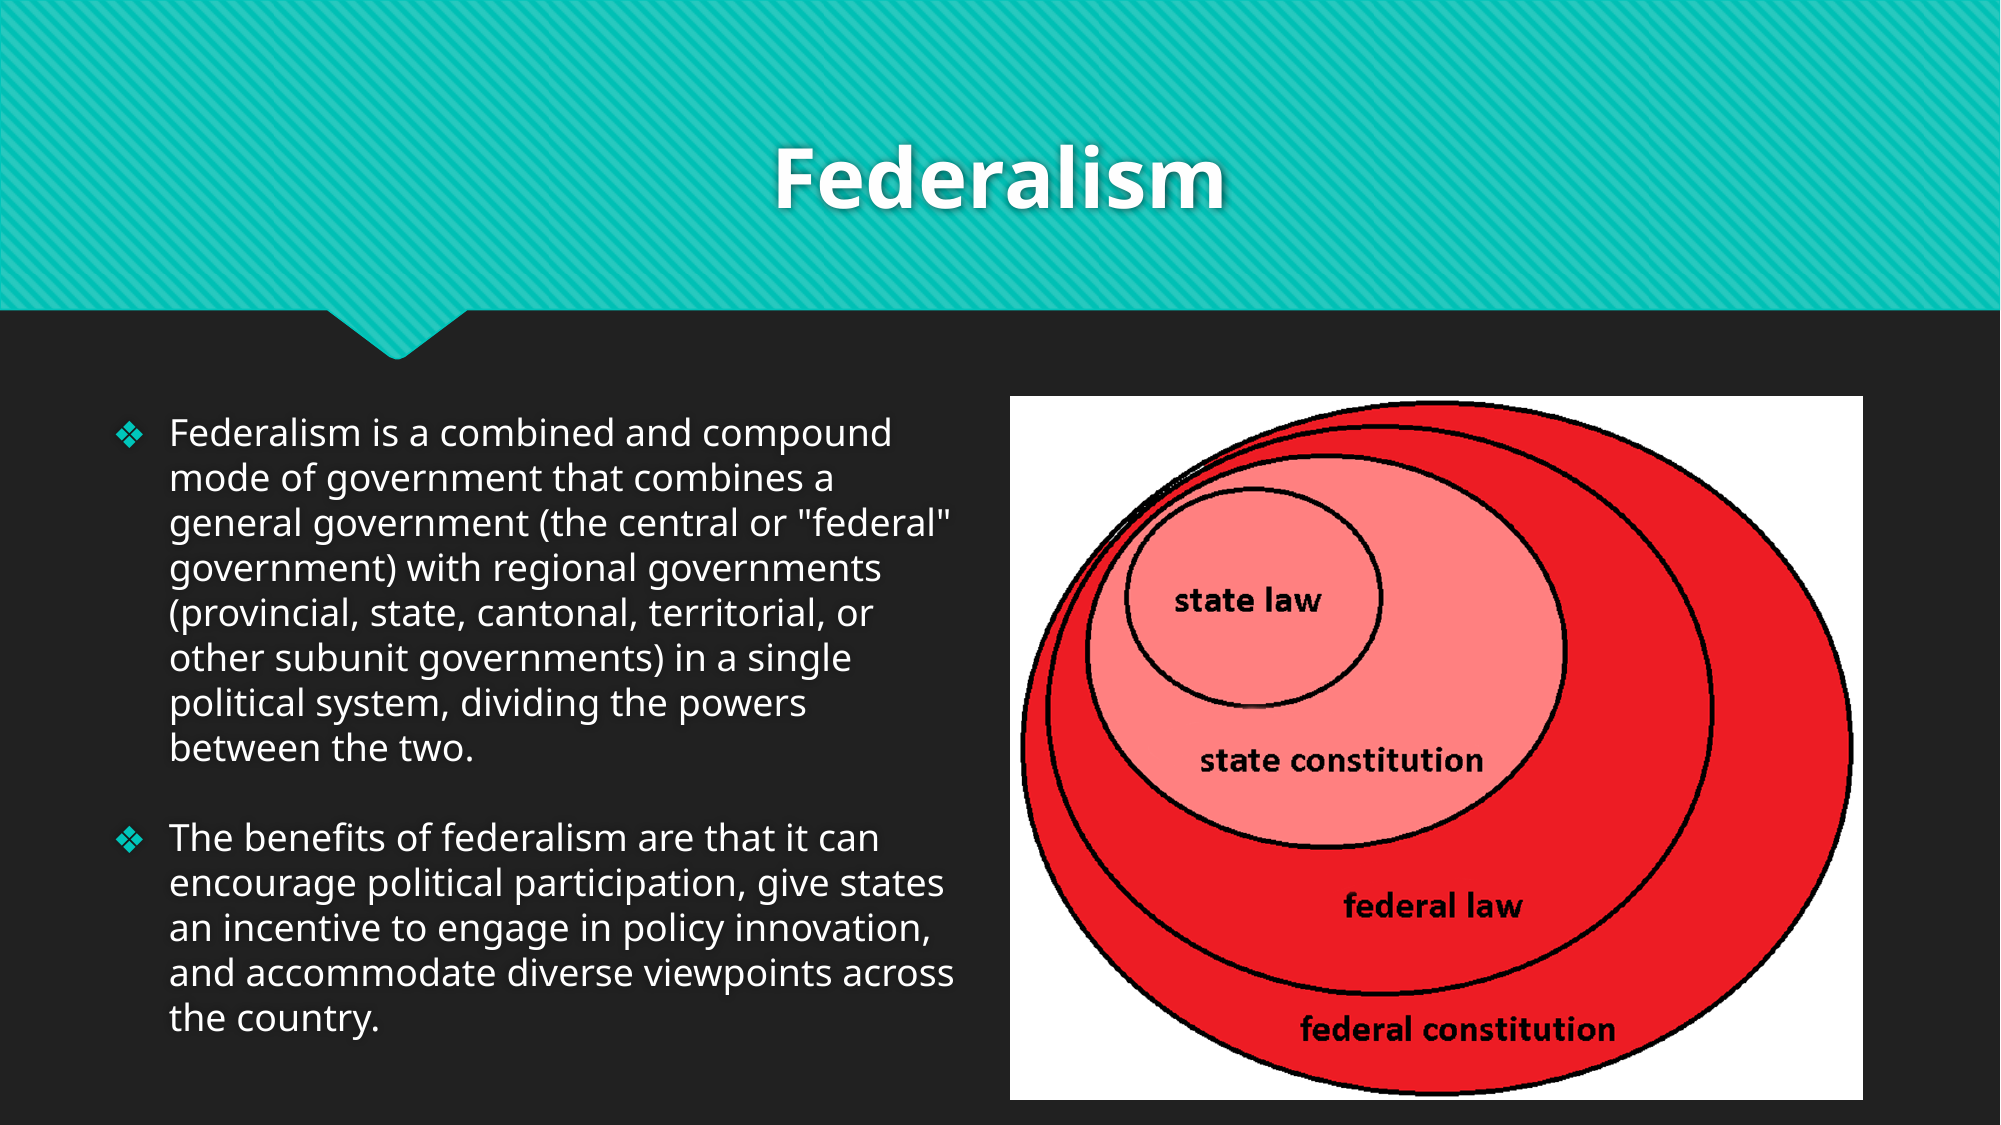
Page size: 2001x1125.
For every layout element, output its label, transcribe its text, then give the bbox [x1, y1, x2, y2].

picture [1, 1, 1999, 356]
list Federalism is a combined and compound mode of government that combines a general government (the central or "federal" government) with regional governments (provincial, state, cantonal, territorial, or other subunit governments) in a single political system, dividing the powers between the two. The benefits of federalism are that it can encourage political participation, give states an incentive to engage in policy innovation, and accommodate diverse viewpoints across the country. [97, 356, 985, 1079]
title Federalism [132, 73, 1868, 233]
picture [1009, 396, 1863, 1101]
